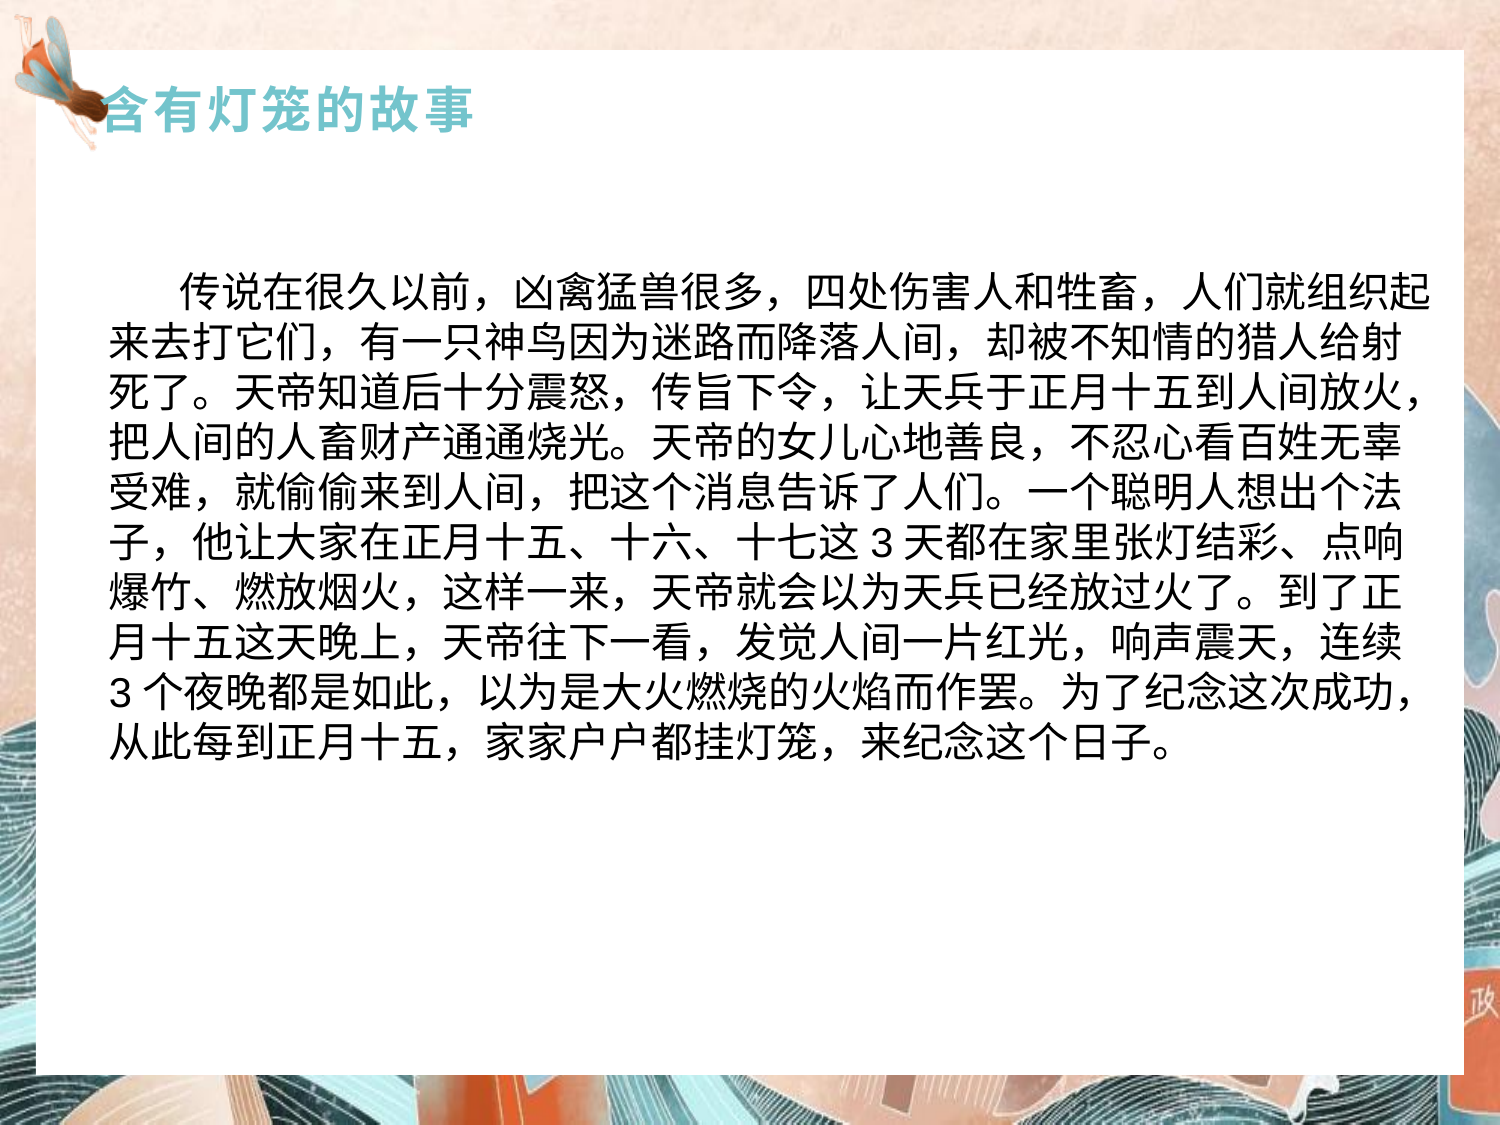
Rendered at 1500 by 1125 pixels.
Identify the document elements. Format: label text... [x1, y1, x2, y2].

text_box 传说在很久以前，凶禽猛兽很多，四处伤害人和牲畜，人们就组织起来去打它们，有一只神鸟因为迷路而降落人间，却被不知情的猎人给射死了。天帝知道后十分震怒，传旨下令，让天兵于正月十五到人间放火，把人间的人畜财产通通烧光。天帝的女儿心地善良，不忍心看百姓无辜受难，就偷偷来到人间，把这个消息告诉了人们。一个聪明人想出个法子，他让大家在正月十五、十六、十七这3天都在家里张灯结彩、点响爆竹、燃放烟火，这样一来，天帝就会以为天兵已经放过火了。到了正月十五这天晚上，天帝往下一看，发觉人间一片红光，响声震天，连续3个夜晚都是如此，以为是大火燃烧的火焰而作罢。为了纪念这次成功，从此每到正月十五，家家户户都挂灯笼，来纪念这个日子。 [94, 258, 1450, 774]
title 含有灯笼的故事 [82, 72, 1418, 146]
picture [0, 0, 1500, 1125]
